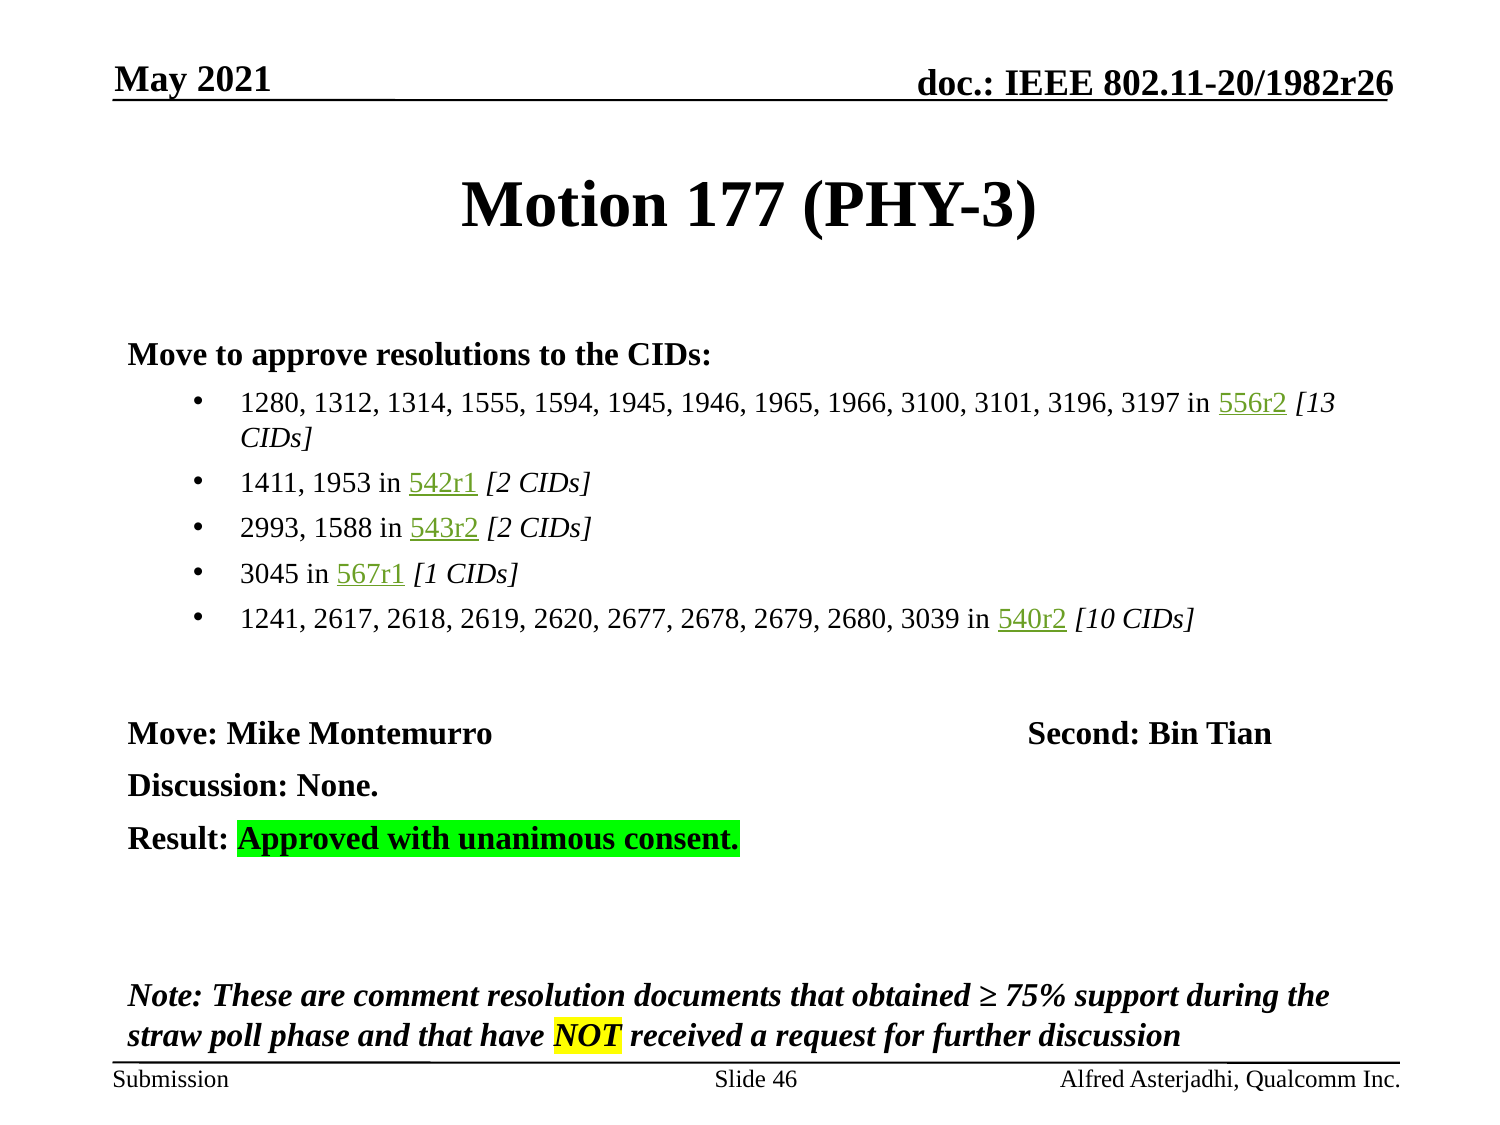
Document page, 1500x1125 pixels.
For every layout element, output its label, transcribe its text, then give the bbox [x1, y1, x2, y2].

footer Alfred Asterjadhi, Qualcomm Inc. [878, 1061, 1402, 1093]
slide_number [114, 54, 423, 100]
slide_number Slide 46 [712, 1061, 800, 1123]
list Move to approve resolutions to the CIDs: 1280, 1312, 1314, 1555, 1594, 1945, 1946, 1965, 1966, 3100, 3101, 3196, 3197 in 556r2 [13 CIDs] 1411, 1953 in 542r1 [2 CIDs] 2993, 1588 in 543r2 [2 CIDs] 3045 in 567r1 [1 CIDs] 1241, 2617, 2618, 2619, 2620, 2677, 2678, 2679, 2680, 3039 in 540r2 [10 CIDs] Move: Mike Montemurro Second: Bin Tian Discussion: None. Result: Approved with unanimous consent. Note: These are comment resolution documents that obtained ≥ 75% support during the straw poll phase and that have NOT received a request for further discussion [112, 324, 1388, 1063]
title Motion 177 (PHY-3) [112, 112, 1388, 288]
